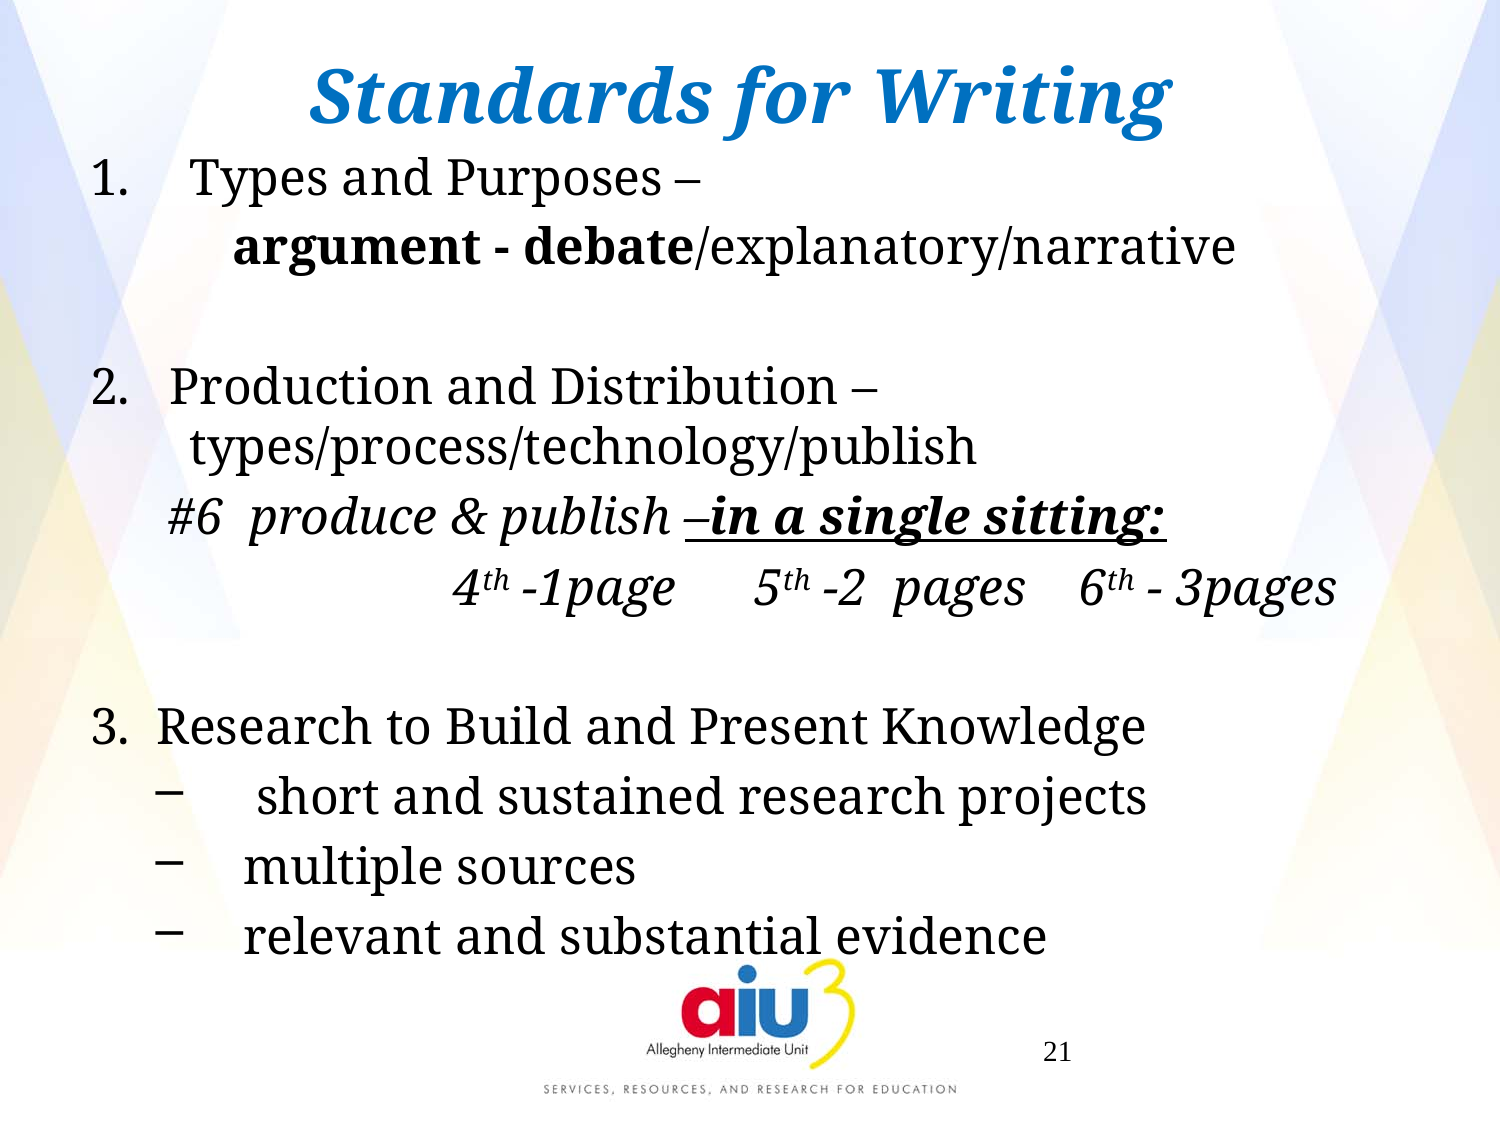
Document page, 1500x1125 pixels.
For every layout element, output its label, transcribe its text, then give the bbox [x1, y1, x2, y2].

title Standards for Writing [112, 0, 1388, 137]
list Types and Purposes – argument - debate/explanatory/narrative 2. Production and Distribution – types/process/technology/publish #6 produce & publish –in a single sitting: 4th -1page 5th -2 pages 6th - 3pages 3. Research to Build and Present Knowledge short and sustained research projects multiple sources relevant and substantial evidence [74, 137, 1426, 1013]
text_box 21 [774, 1024, 1088, 1100]
picture [0, 0, 1500, 1125]
